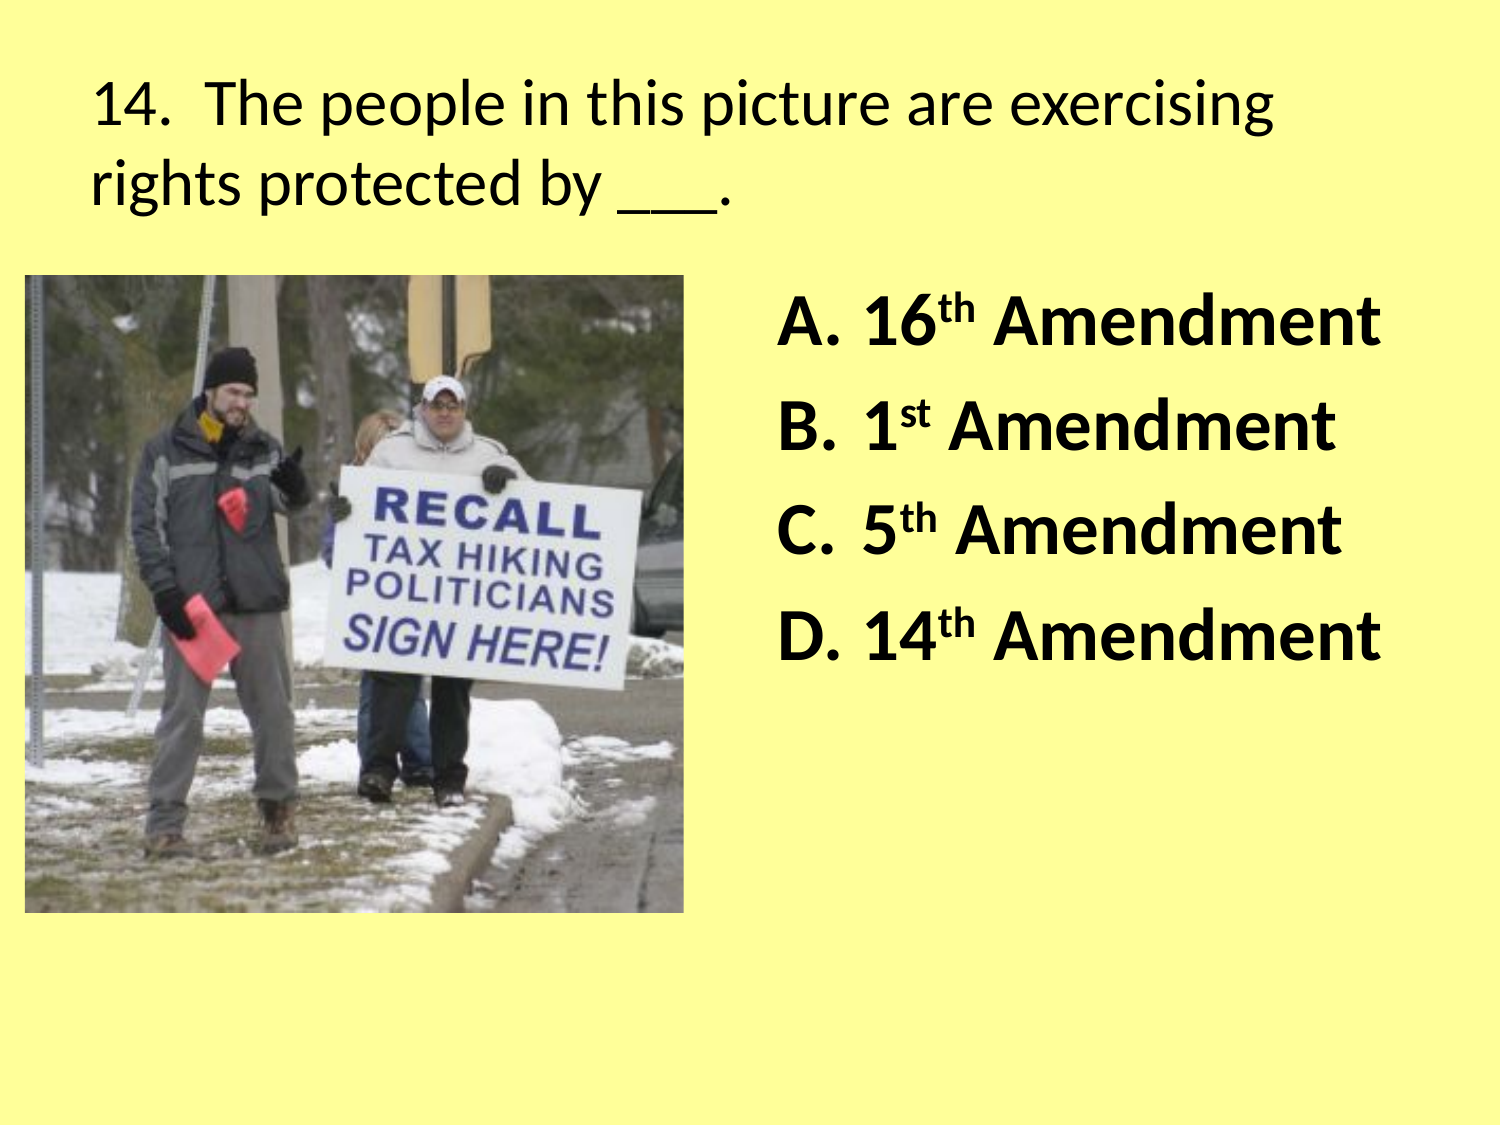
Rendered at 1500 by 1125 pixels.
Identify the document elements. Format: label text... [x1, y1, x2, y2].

picture [24, 274, 684, 913]
title 14. The people in this picture are exercising rights protected by ___. [75, 45, 1425, 233]
list 16th Amendment 1st Amendment 5th Amendment 14th Amendment [762, 262, 1425, 1005]
